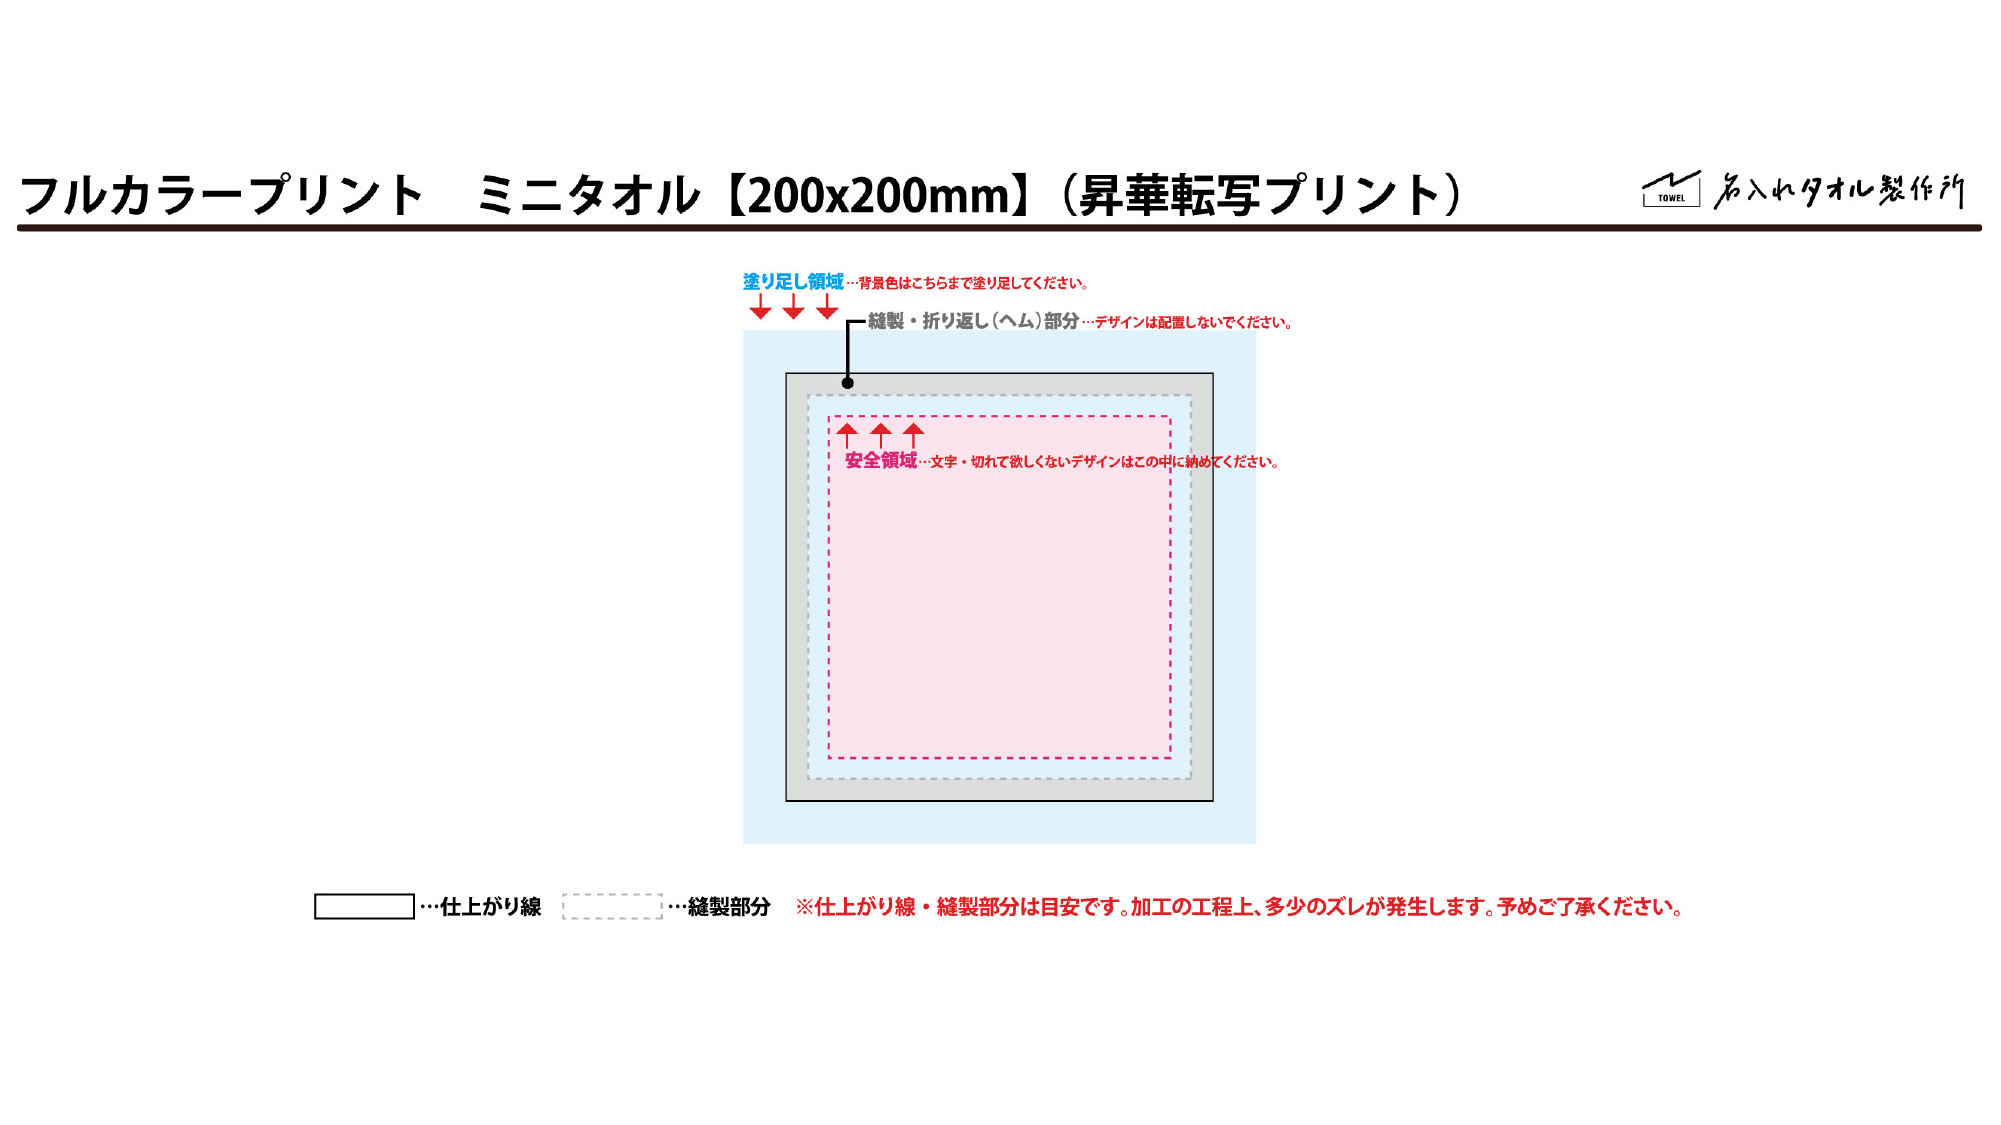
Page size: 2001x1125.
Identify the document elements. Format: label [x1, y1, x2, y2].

picture [1, 111, 1999, 1014]
